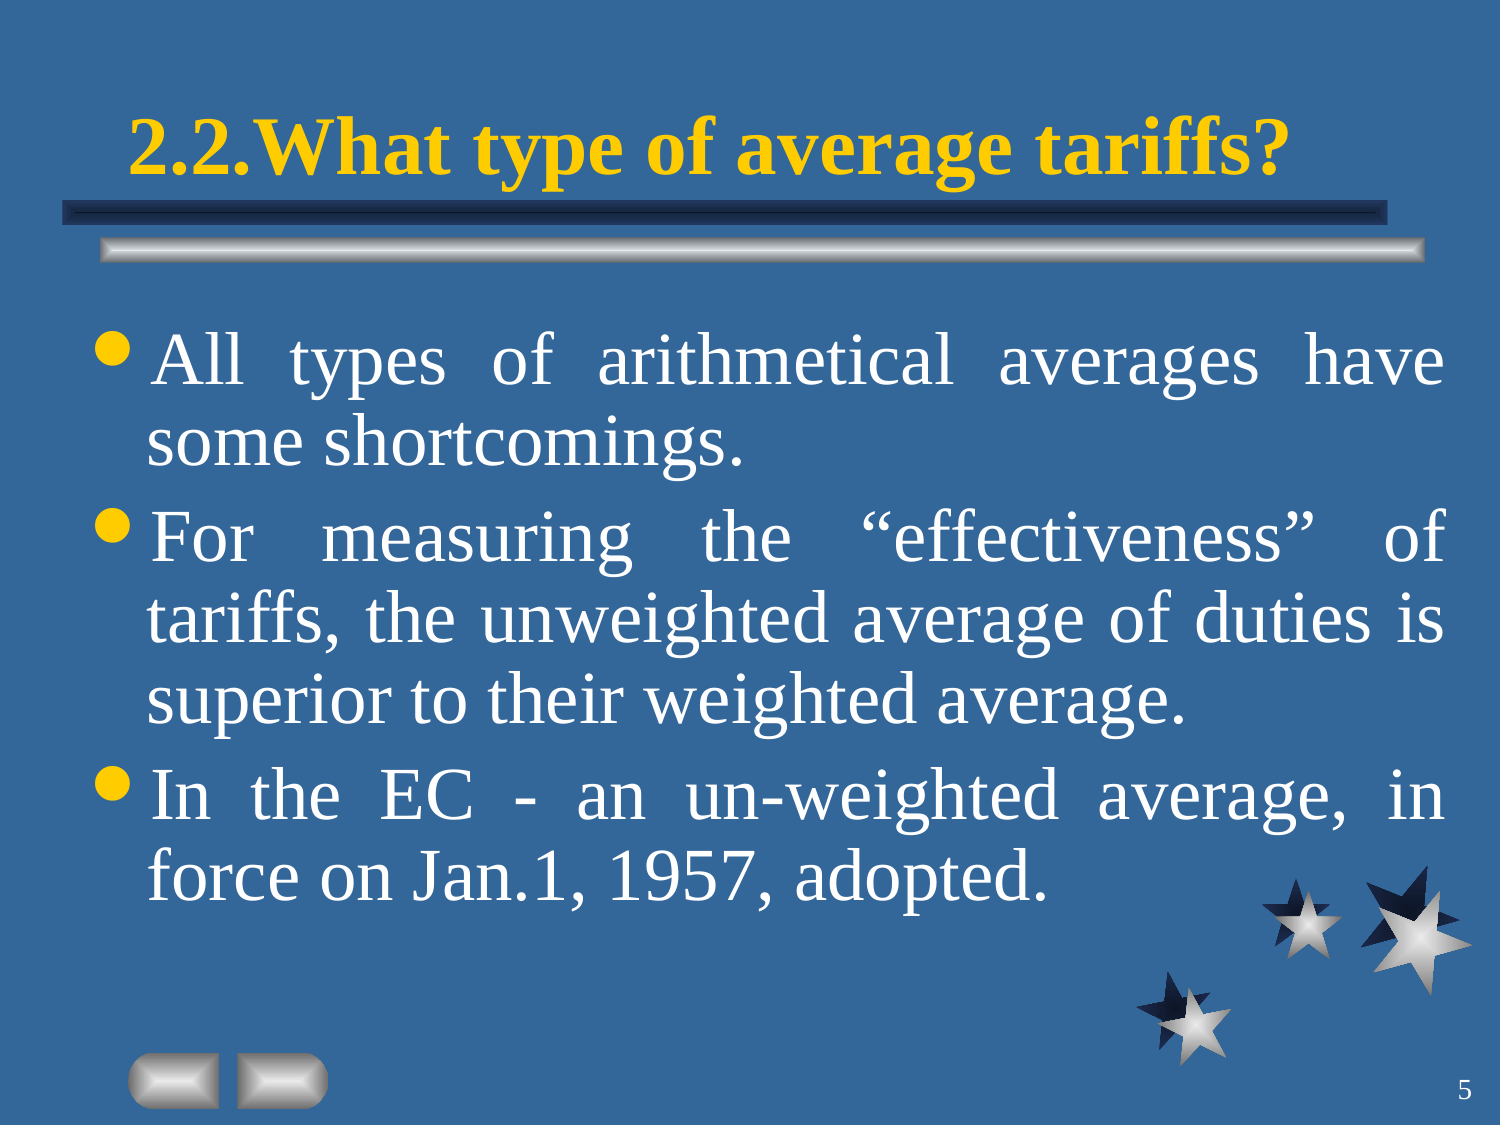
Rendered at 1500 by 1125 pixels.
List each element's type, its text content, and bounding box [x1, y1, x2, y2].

title 2.2.What type of average tariffs? [112, 0, 1388, 201]
slide_number 5 [1174, 1049, 1488, 1125]
list All types of arithmetical averages have some shortcomings. For measuring the “effectiveness” of tariffs, the unweighted average of duties is superior to their weighted average. In the EC - an un-weighted average, in force on Jan.1, 1957, adopted. [74, 312, 1463, 988]
